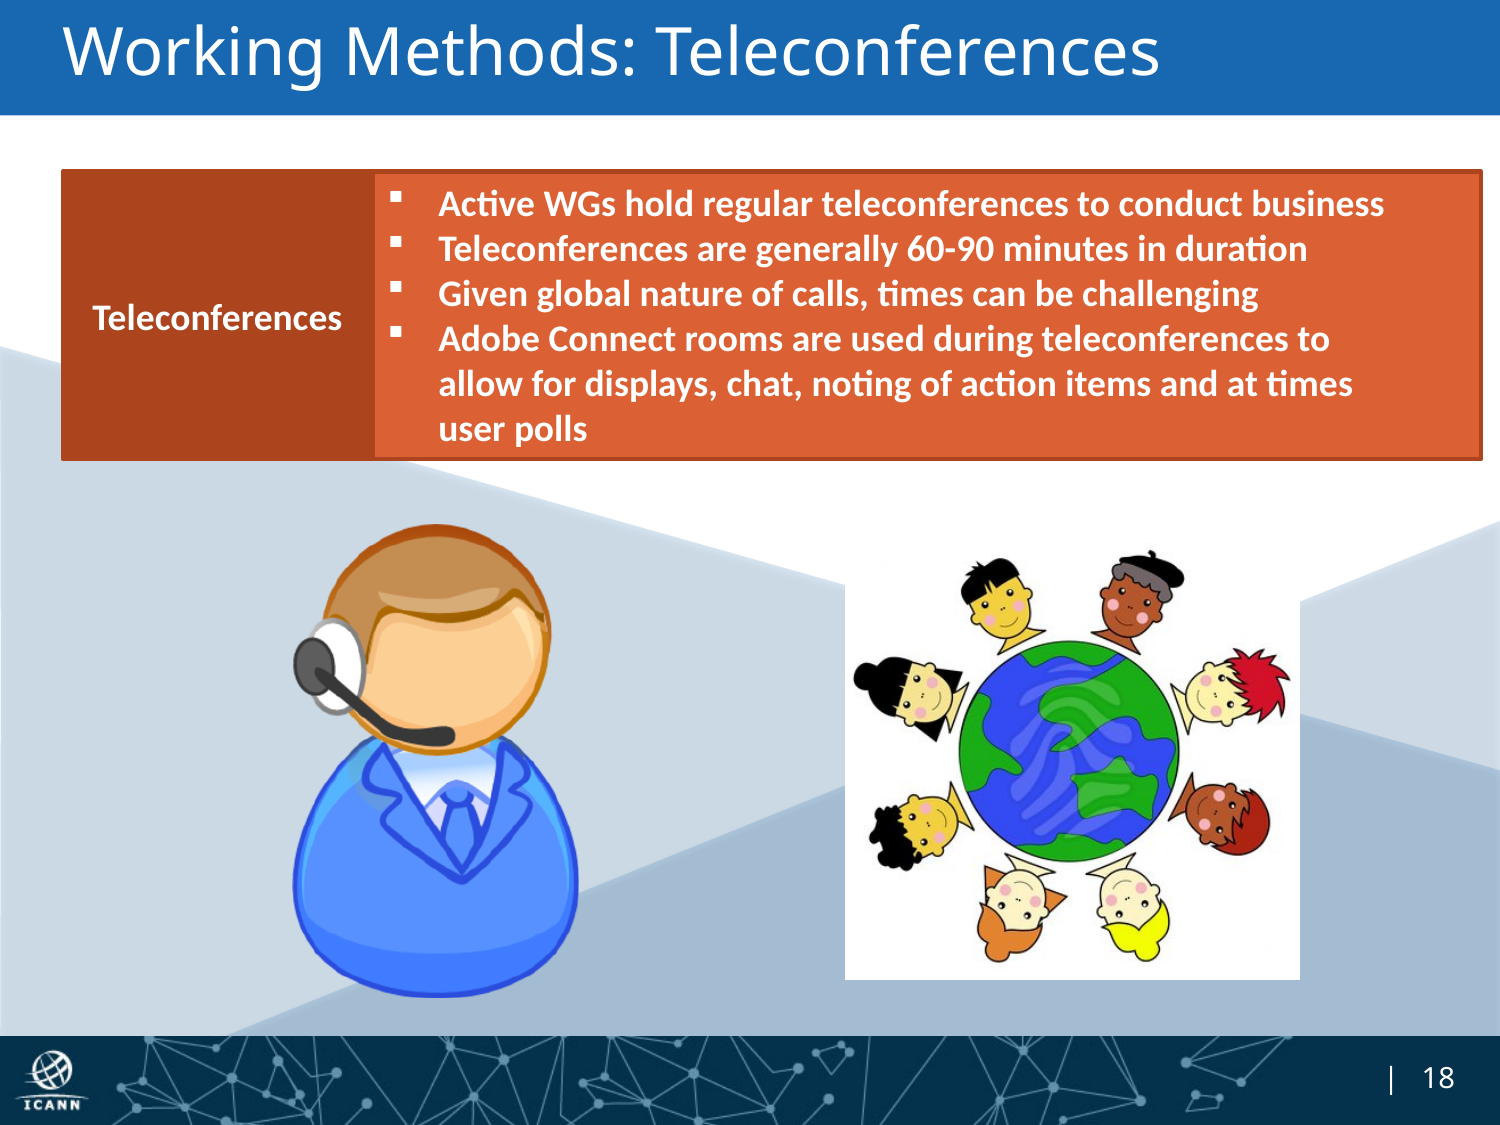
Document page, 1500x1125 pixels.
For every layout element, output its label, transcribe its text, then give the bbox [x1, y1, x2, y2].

title Working Methods: Teleconferences [0, 0, 1500, 116]
text_box Active WGs hold regular teleconferences to conduct business Teleconferences are generally 60-90 minutes in duration Given global nature of calls, times can be challenging Adobe Connect rooms are used during teleconferences to allow for displays, chat, noting of action items and at times user polls [372, 171, 1406, 457]
text_box Teleconferences [61, 169, 375, 461]
text_box [375, 169, 1483, 461]
picture [292, 524, 579, 998]
picture [845, 524, 1300, 980]
picture [0, 1036, 1500, 1125]
